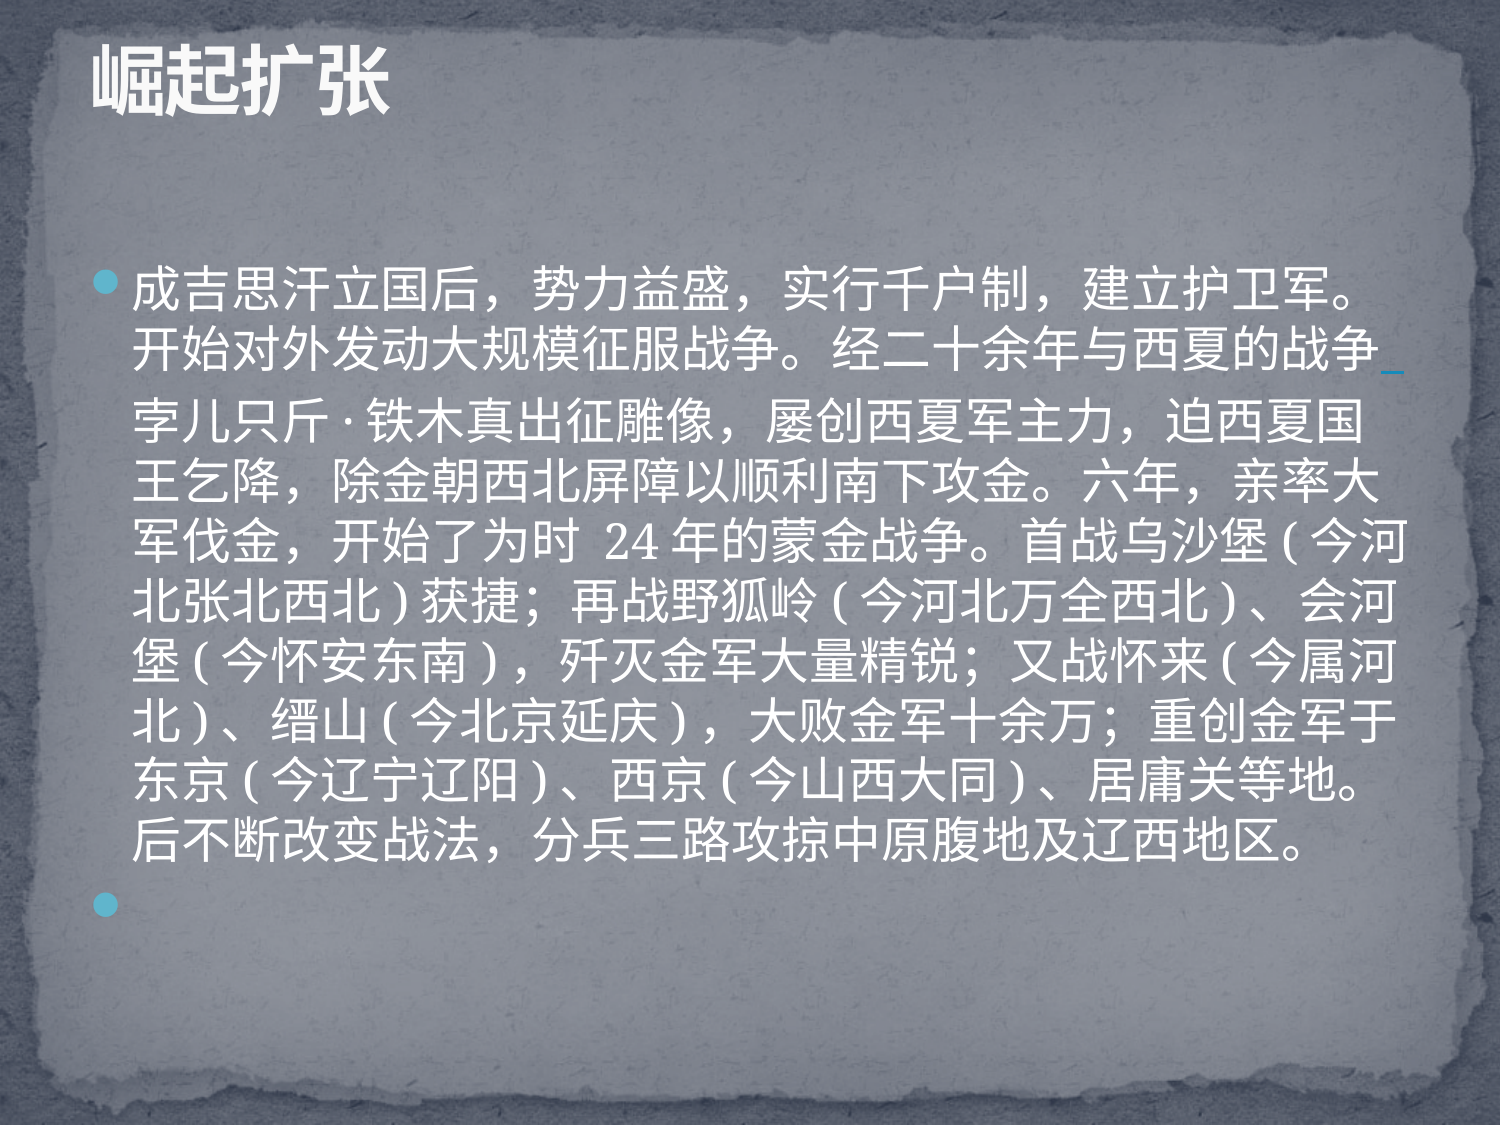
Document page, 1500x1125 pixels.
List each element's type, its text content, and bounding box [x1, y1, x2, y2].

title 崛起扩张 [74, 24, 1425, 225]
list 成吉思汗立国后，势力益盛，实行千户制，建立护卫军。开始对外发动大规模征服战争。经二十余年与西夏的战争 孛儿只斤·铁木真出征雕像，屡创西夏军主力，迫西夏国王乞降，除金朝西北屏障以顺利南下攻金。六年，亲率大军伐金，开始了为时 24年的蒙金战争。首战乌沙堡(今河北张北西北)获捷；再战野狐岭(今河北万全西北)、会河堡(今怀安东南)，歼灭金军大量精锐；又战怀来(今属河北)、缙山(今北京延庆)，大败金军十余万；重创金军于东京(今辽宁辽阳)、西京(今山西大同)、居庸关等地。后不断改变战法，分兵三路攻掠中原腹地及辽西地区。 [75, 249, 1425, 1000]
